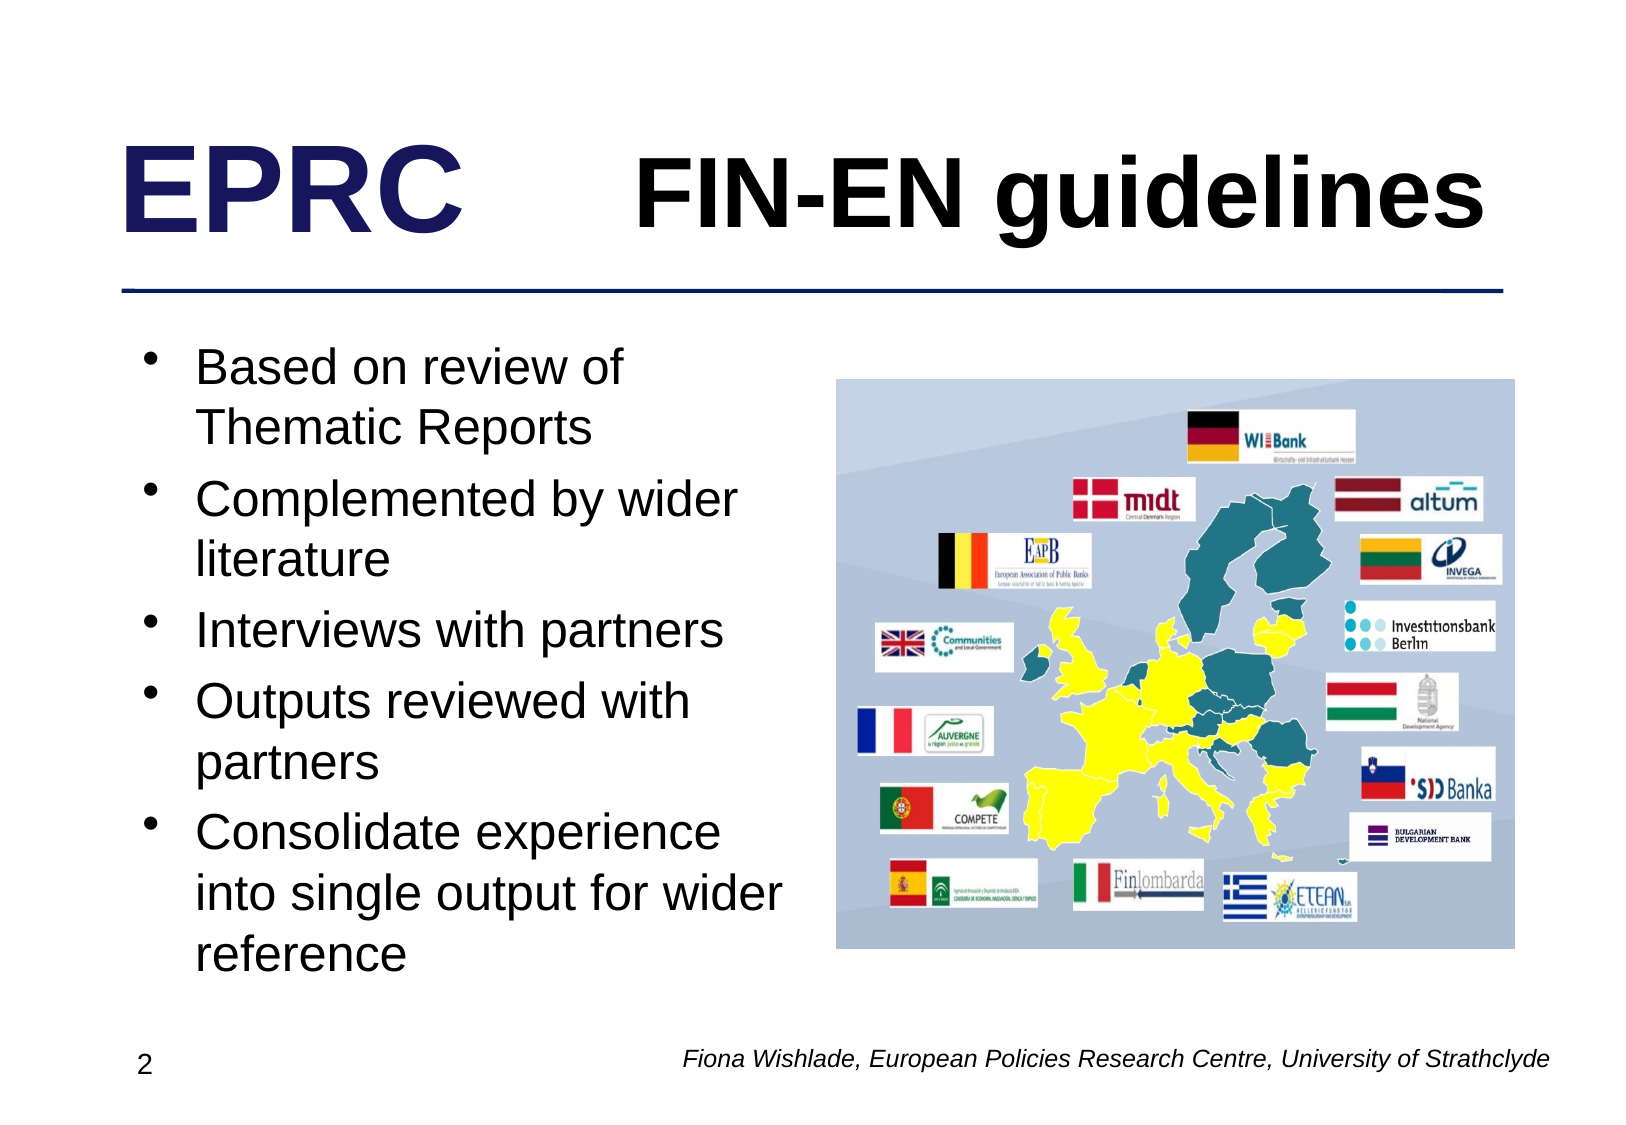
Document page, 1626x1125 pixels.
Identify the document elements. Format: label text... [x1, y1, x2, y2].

footer Fiona Wishlade, European Policies Research Centre, University of Strathclyde [287, 1034, 1568, 1090]
slide_number 2 [121, 1037, 258, 1088]
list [835, 379, 1515, 949]
title FIN-EN guidelines [121, 87, 1504, 288]
list Based on review of Thematic Reports Complemented by wider literature Interviews with partners Outputs reviewed with partners Consolidate experience into single output for wider reference [127, 326, 806, 1002]
